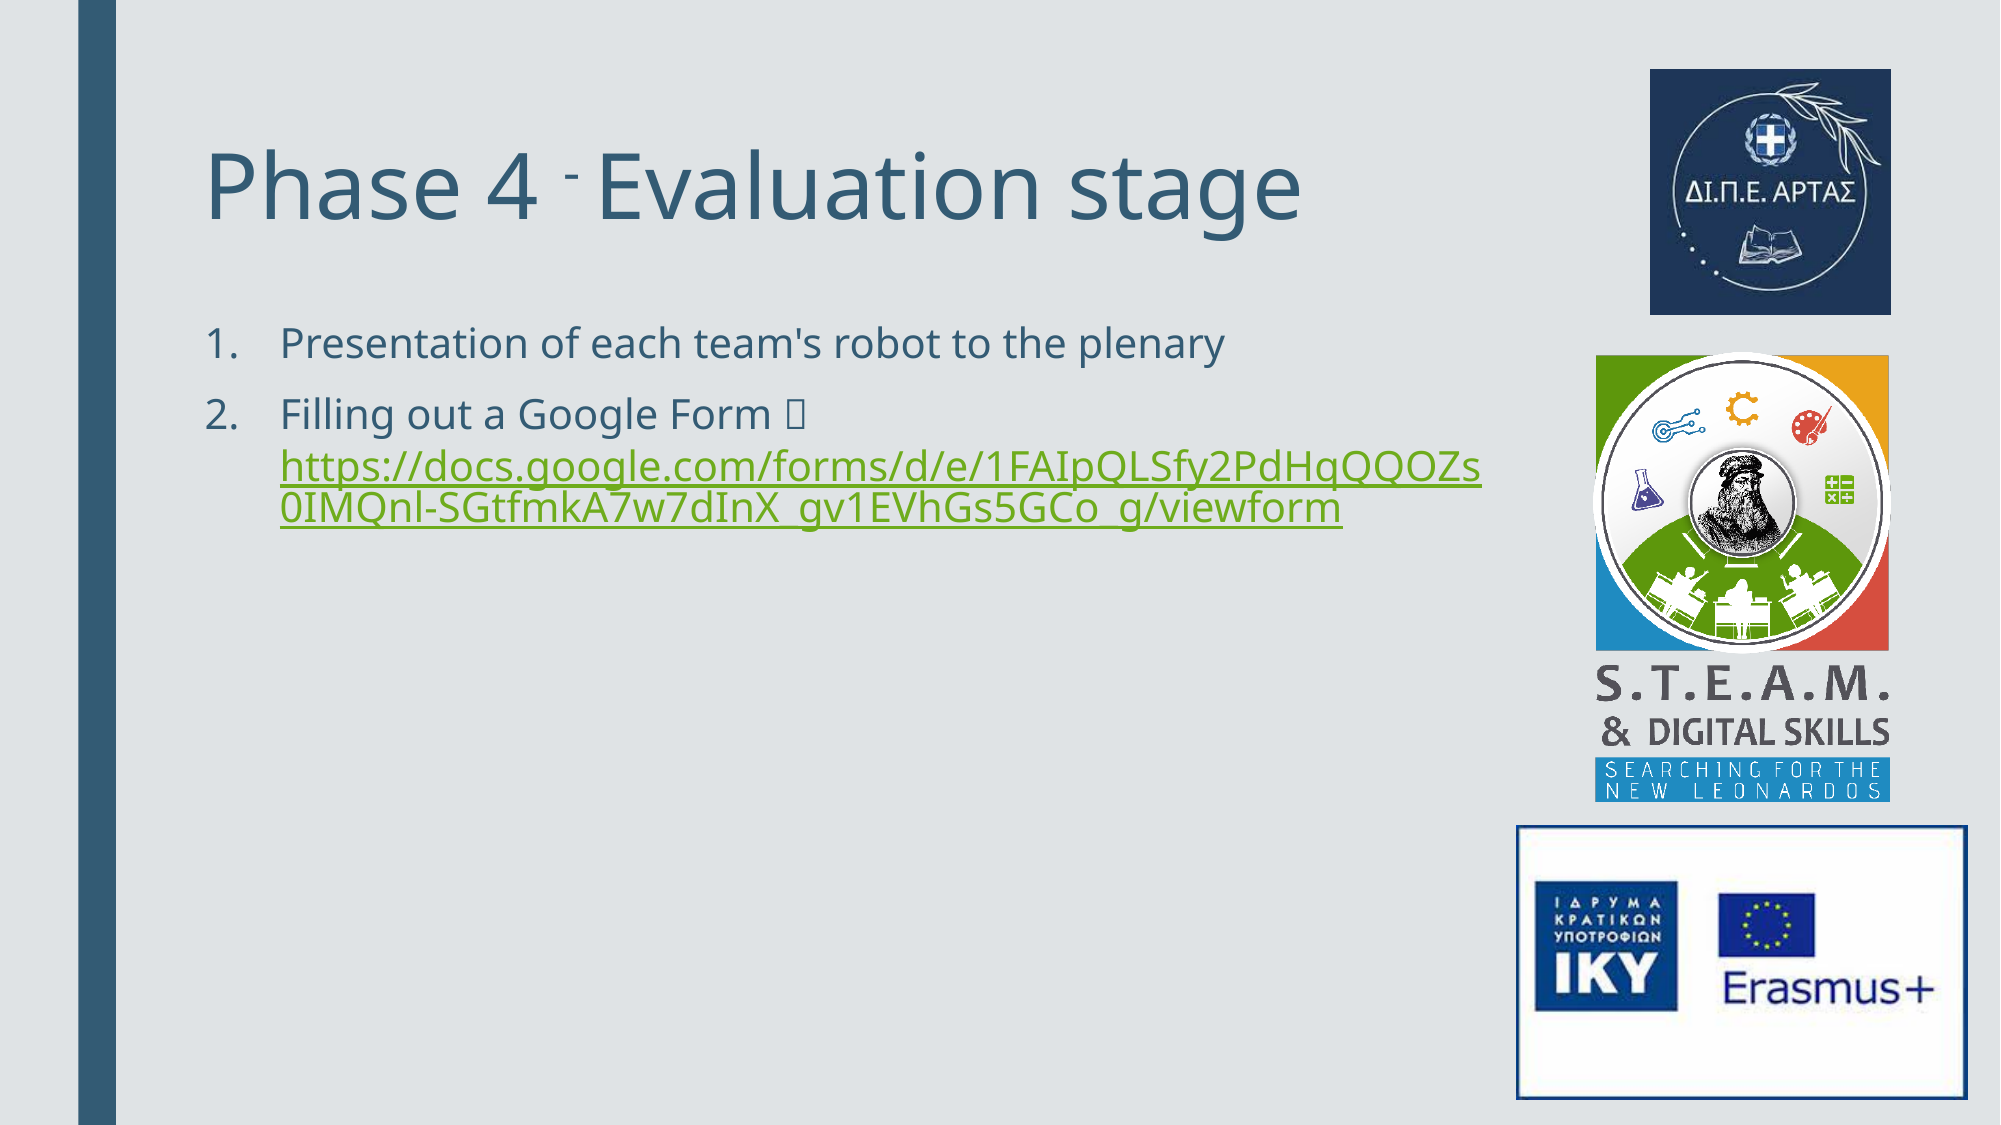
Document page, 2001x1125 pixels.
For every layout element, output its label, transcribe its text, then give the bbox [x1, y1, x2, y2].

title Phase 4 - Evaluation stage [188, 133, 1650, 254]
picture [1516, 825, 1968, 1100]
picture [1650, 69, 1891, 315]
list Presentation of each team's robot to the plenary Filling out a Google Form  https://docs.google.com/forms/d/e/1FAIpQLSfy2PdHqQQOZs0IMQnl-SGtfmkA7w7dInX_gv1EVhGs5GCo_g/viewform [189, 312, 1514, 1043]
picture [1593, 352, 1891, 802]
